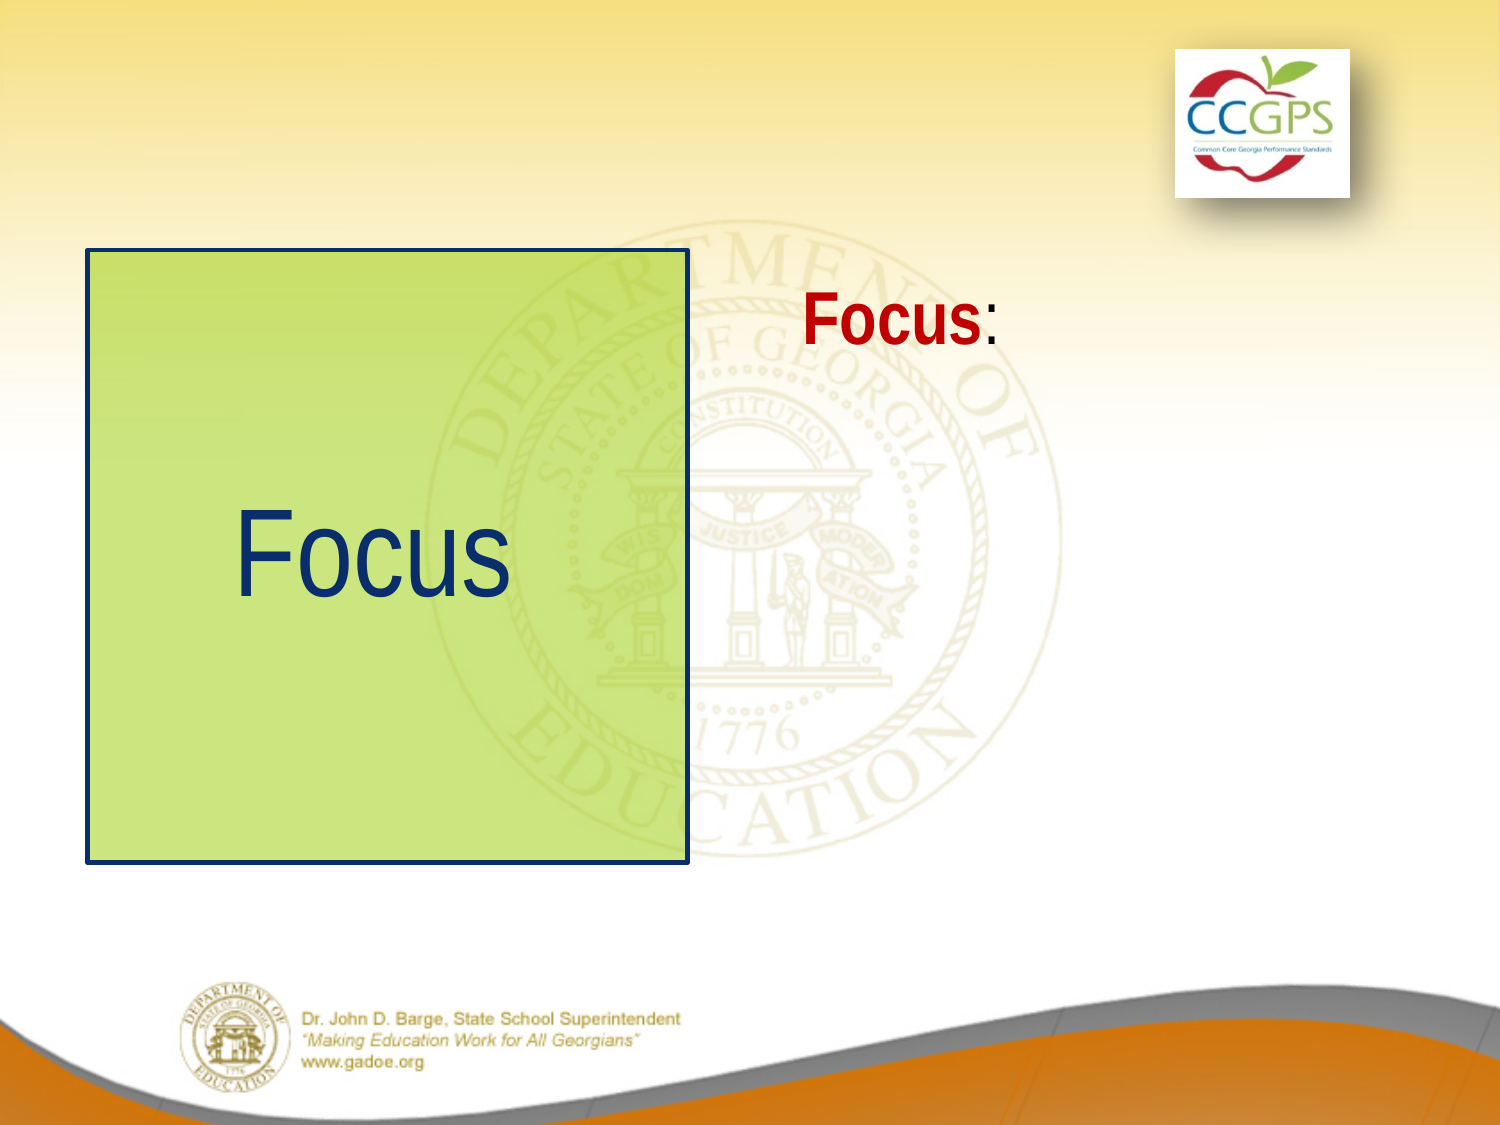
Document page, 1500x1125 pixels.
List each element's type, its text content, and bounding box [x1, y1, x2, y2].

list Focus [87, 249, 688, 863]
text_box Focus: [787, 262, 1375, 458]
picture [0, 0, 1500, 1125]
